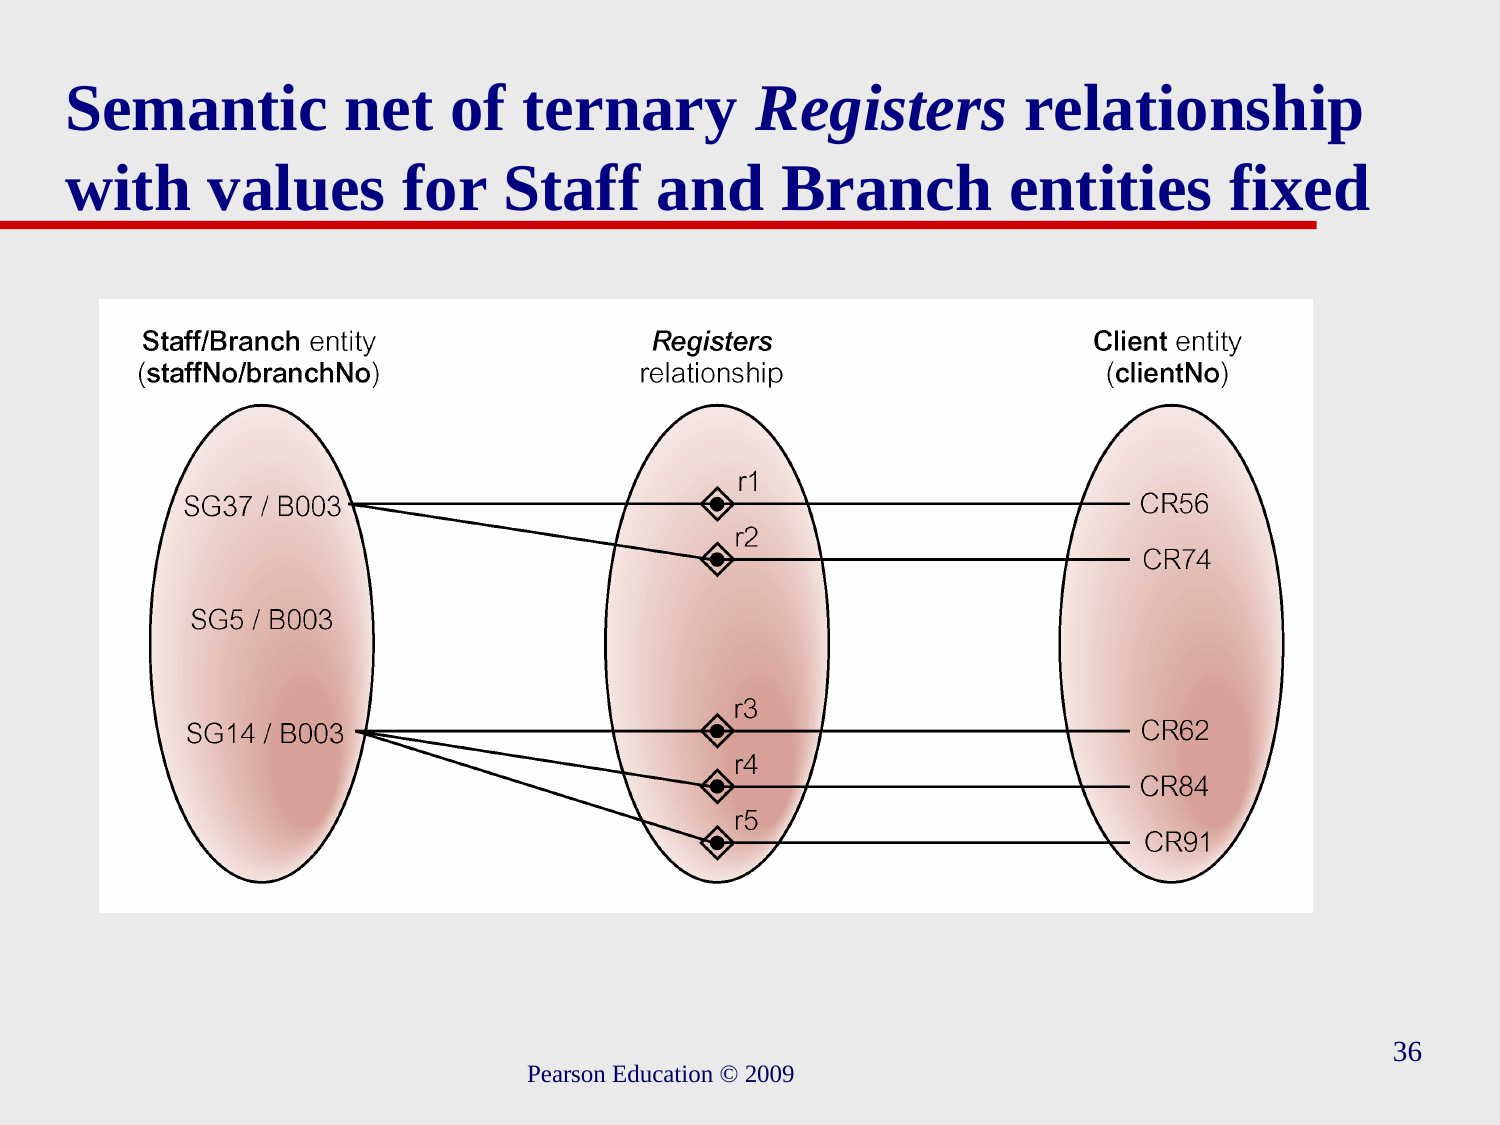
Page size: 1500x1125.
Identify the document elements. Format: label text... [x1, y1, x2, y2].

text_box Pearson Education © 2009 [512, 1050, 1038, 1095]
slide_number 36 [1125, 1012, 1438, 1088]
title Semantic net of ternary Registers relationship with values for Staff and Branch entities fixed [49, 49, 1451, 232]
picture [99, 299, 1313, 913]
